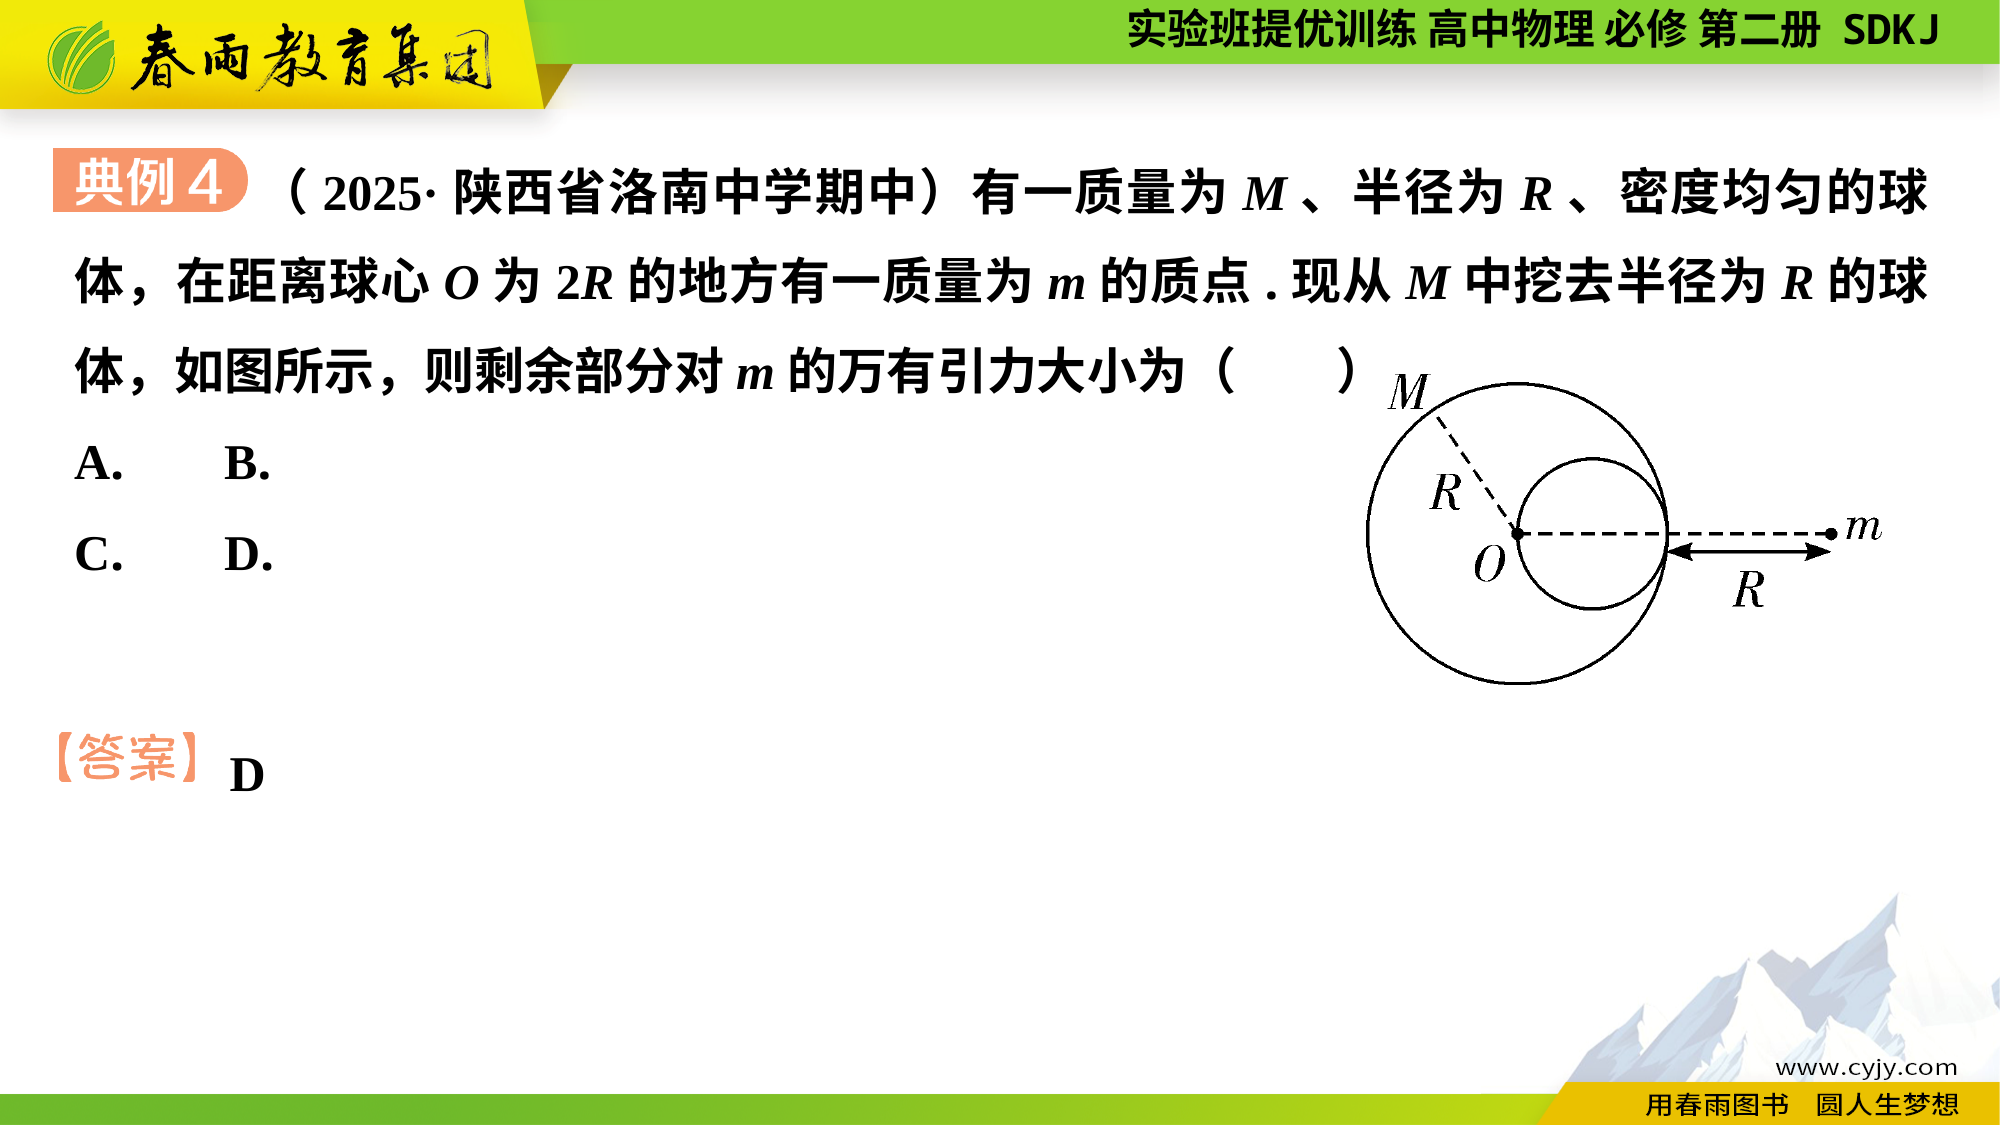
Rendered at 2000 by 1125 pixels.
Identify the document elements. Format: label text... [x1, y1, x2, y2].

picture [0, 0, 2000, 1125]
text_box D [214, 704, 281, 809]
